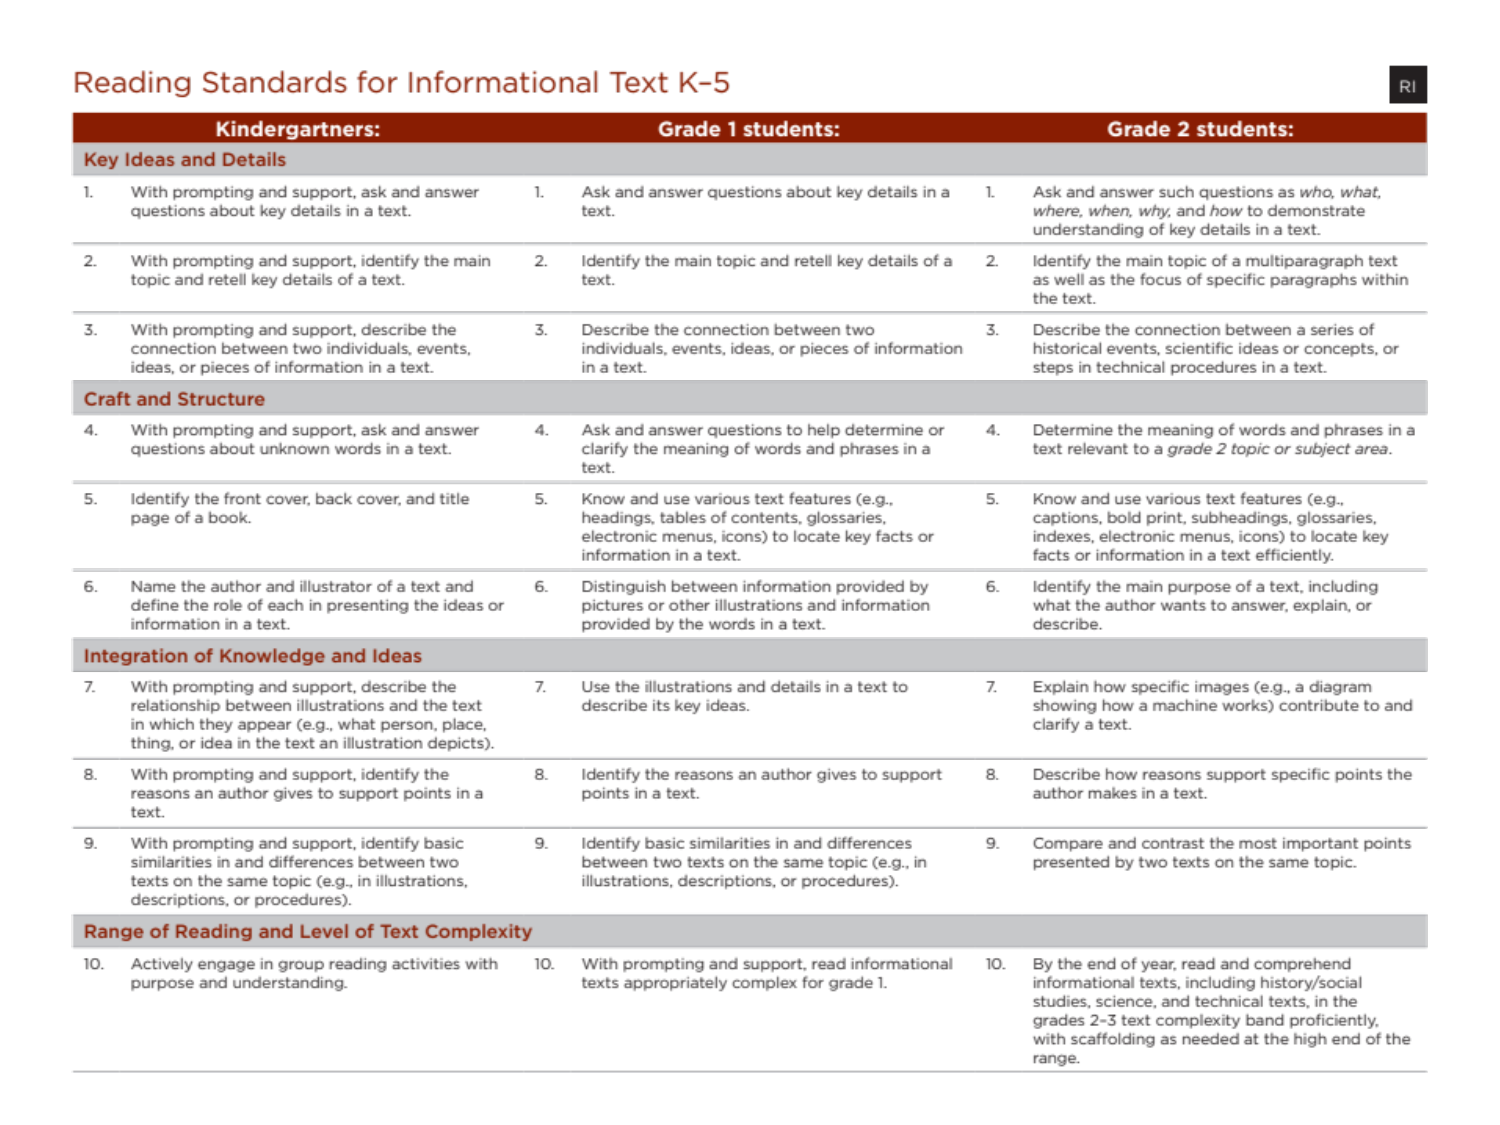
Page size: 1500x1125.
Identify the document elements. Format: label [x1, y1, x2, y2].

picture [49, 51, 1449, 1074]
